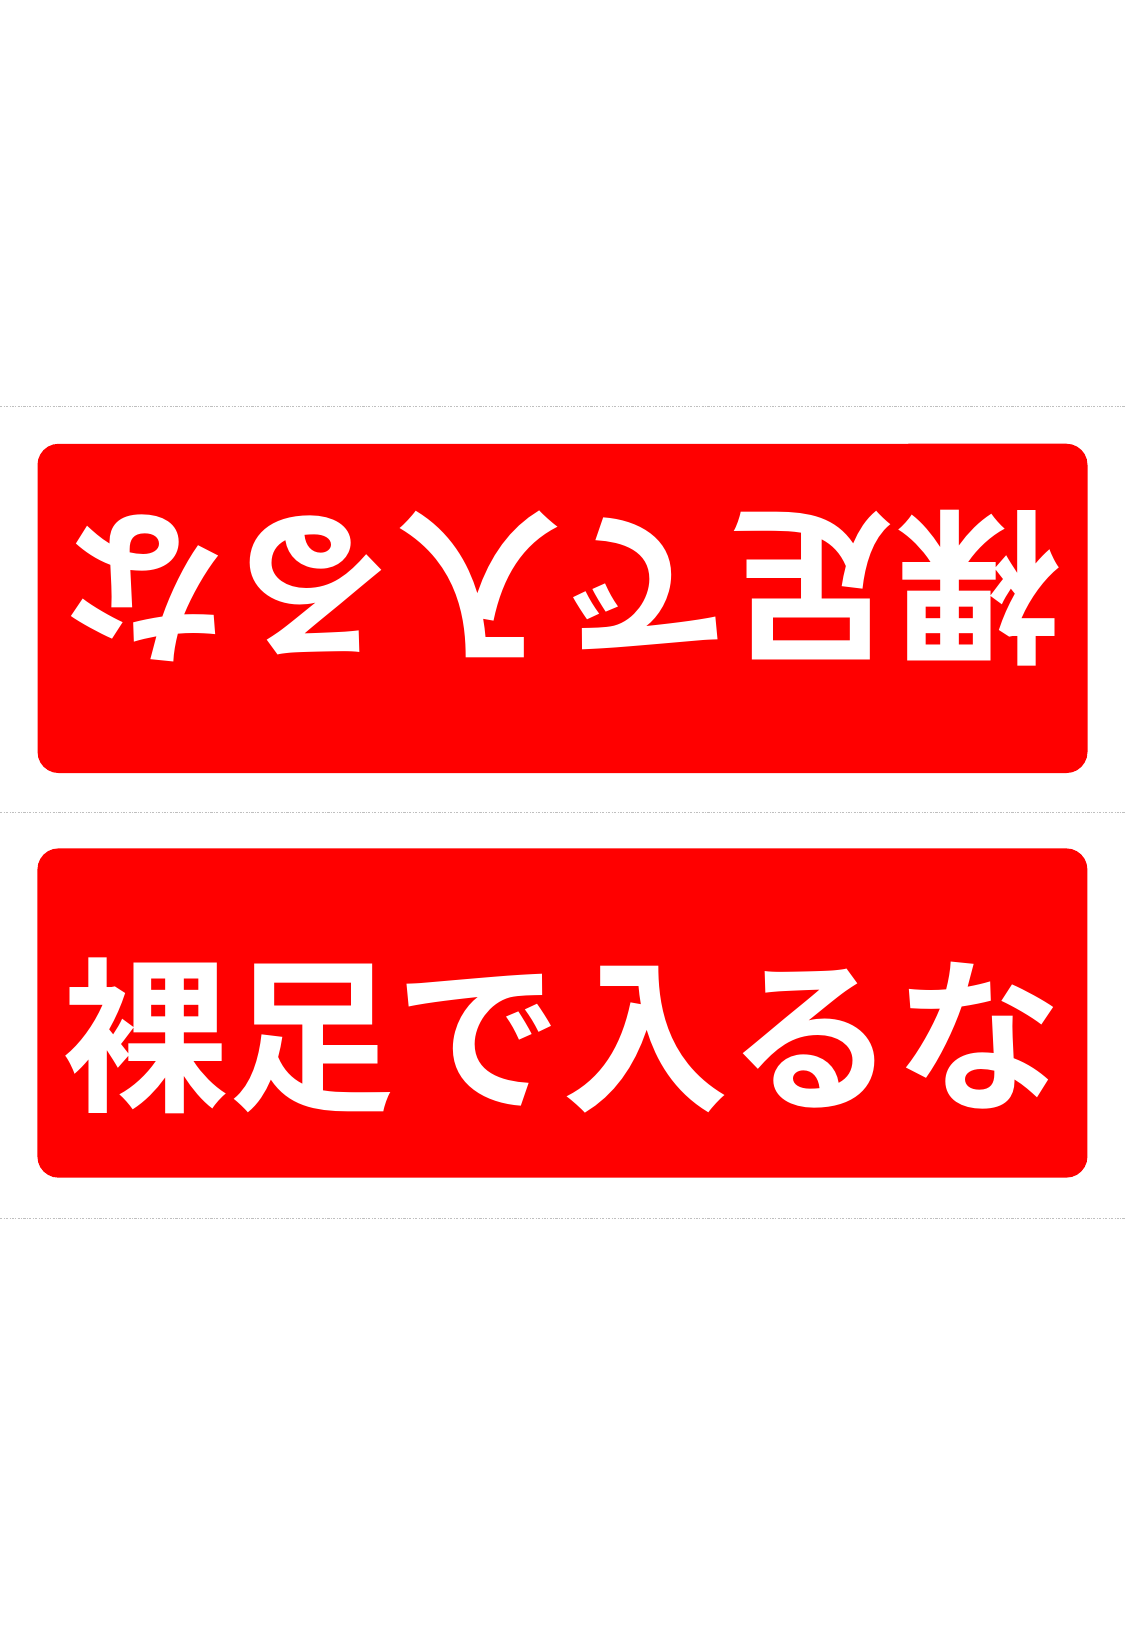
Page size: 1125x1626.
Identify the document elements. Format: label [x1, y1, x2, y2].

text_box [37, 443, 1088, 773]
text_box [37, 848, 1088, 1178]
